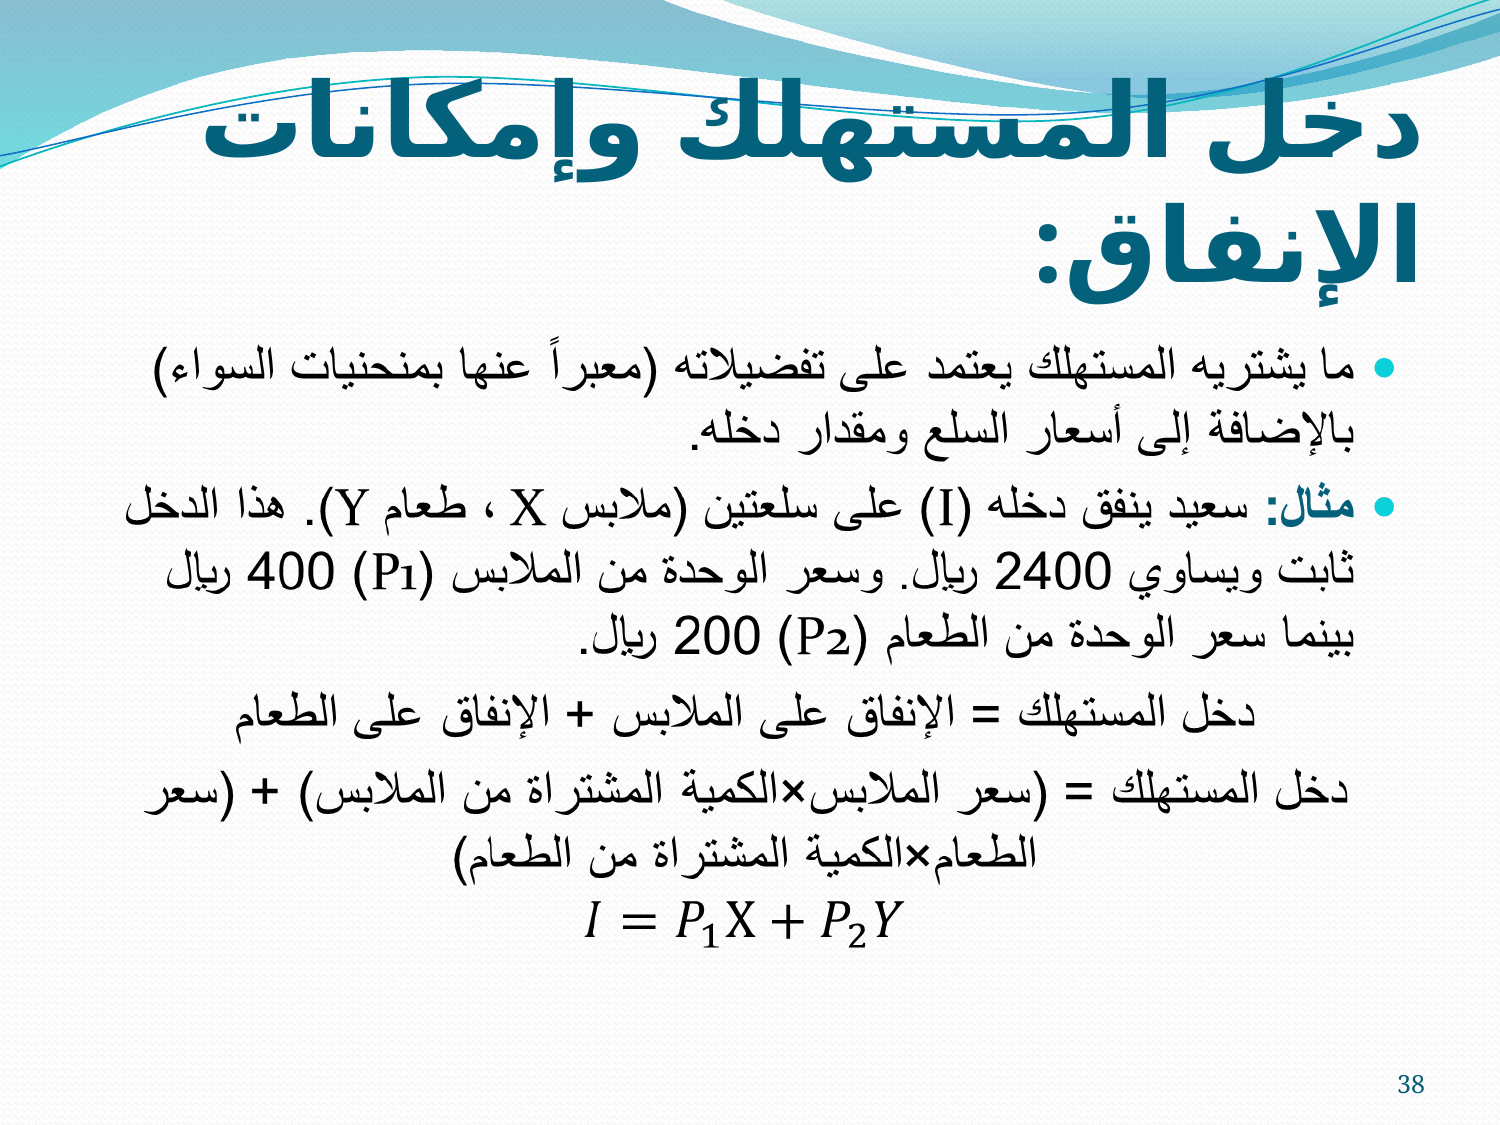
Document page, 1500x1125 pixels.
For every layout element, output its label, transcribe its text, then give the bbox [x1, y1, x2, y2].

title دخل المستهلك وإمكانات الإنفاق: [75, 115, 1425, 303]
list [75, 317, 1425, 1038]
slide_number 38 [1299, 1042, 1425, 1103]
